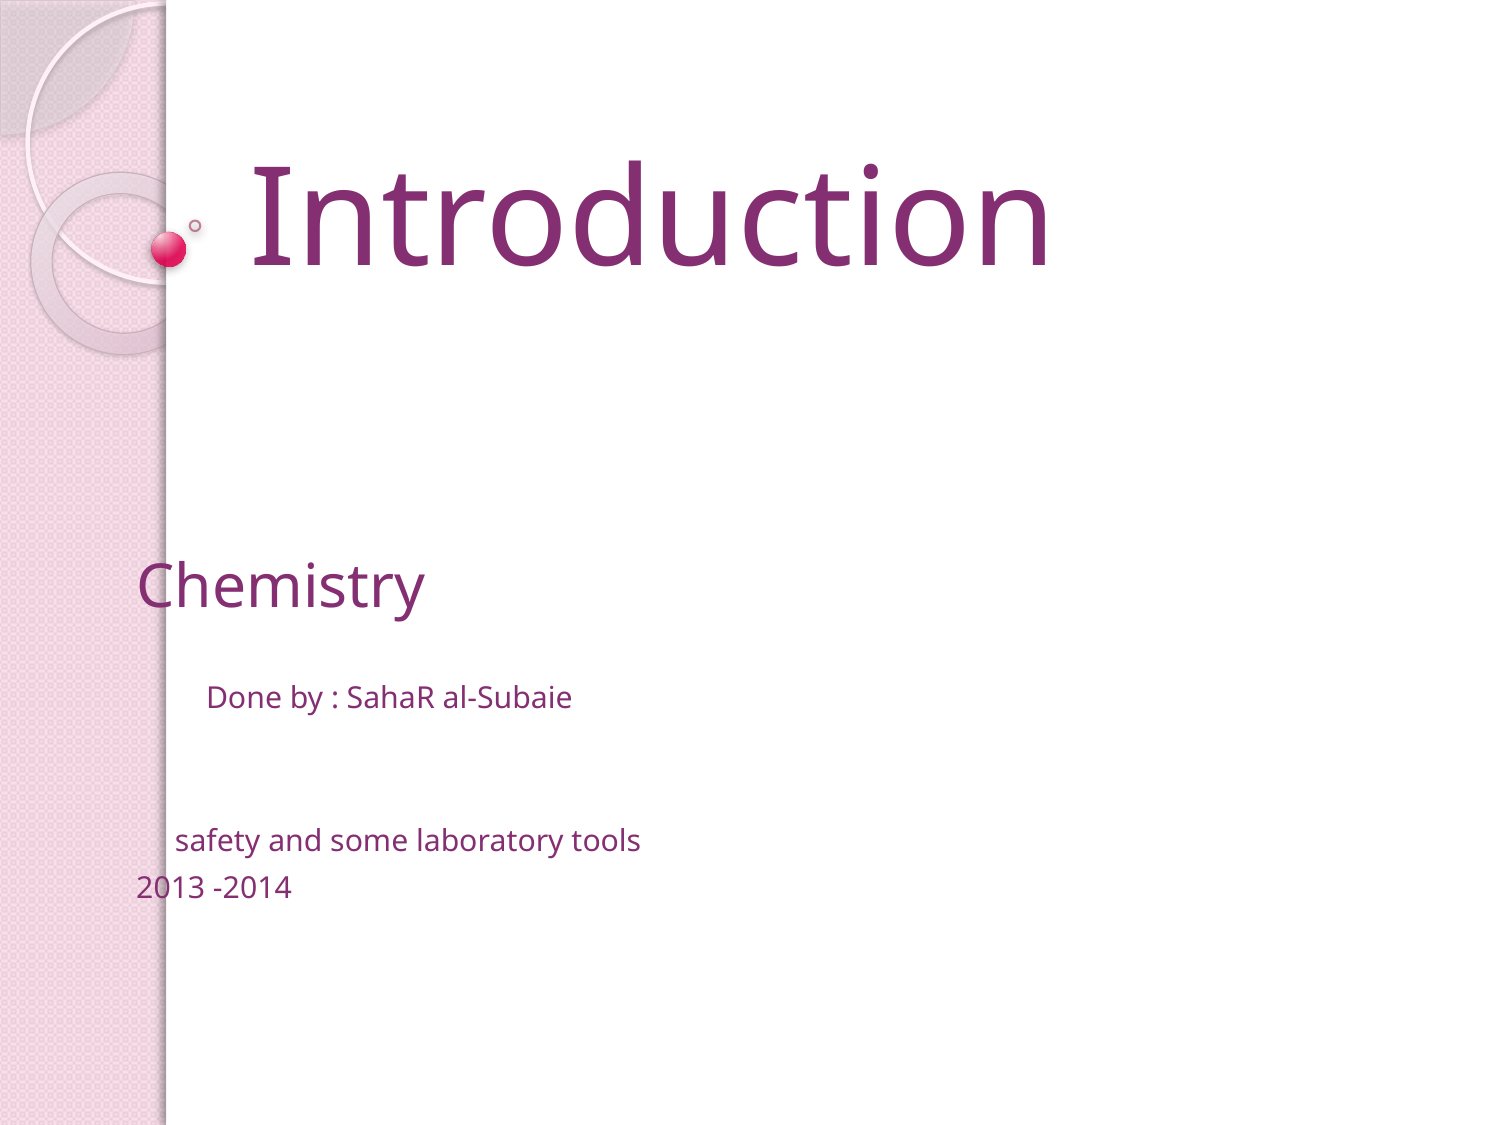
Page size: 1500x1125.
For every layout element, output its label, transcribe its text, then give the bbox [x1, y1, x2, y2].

title Introduction [234, 59, 1450, 301]
subtitle Chemistry Done by : SahaR al-Subaie safety and some laboratory tools 2013 -2014 [117, 546, 1275, 914]
